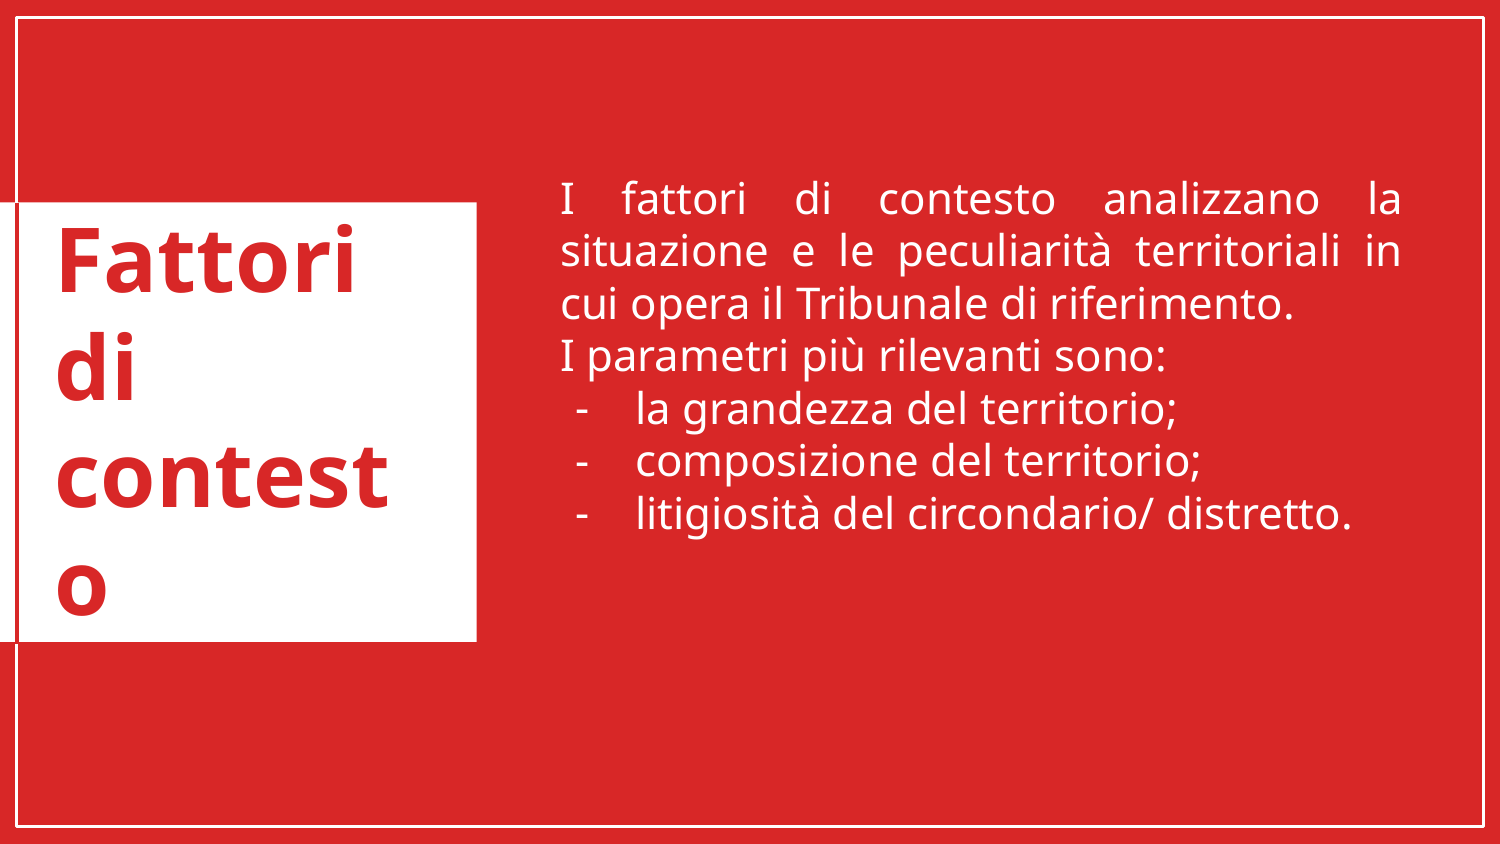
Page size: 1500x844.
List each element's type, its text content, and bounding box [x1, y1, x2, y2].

text_box I fattori di contesto analizzano la situazione e le peculiarità territoriali in cui opera il Tribunale di riferimento. I parametri più rilevanti sono: la grandezza del territorio; composizione del territorio; litigiosità del circondario/ distretto. [545, 155, 1419, 670]
title Fattori di contesto [39, 354, 413, 482]
